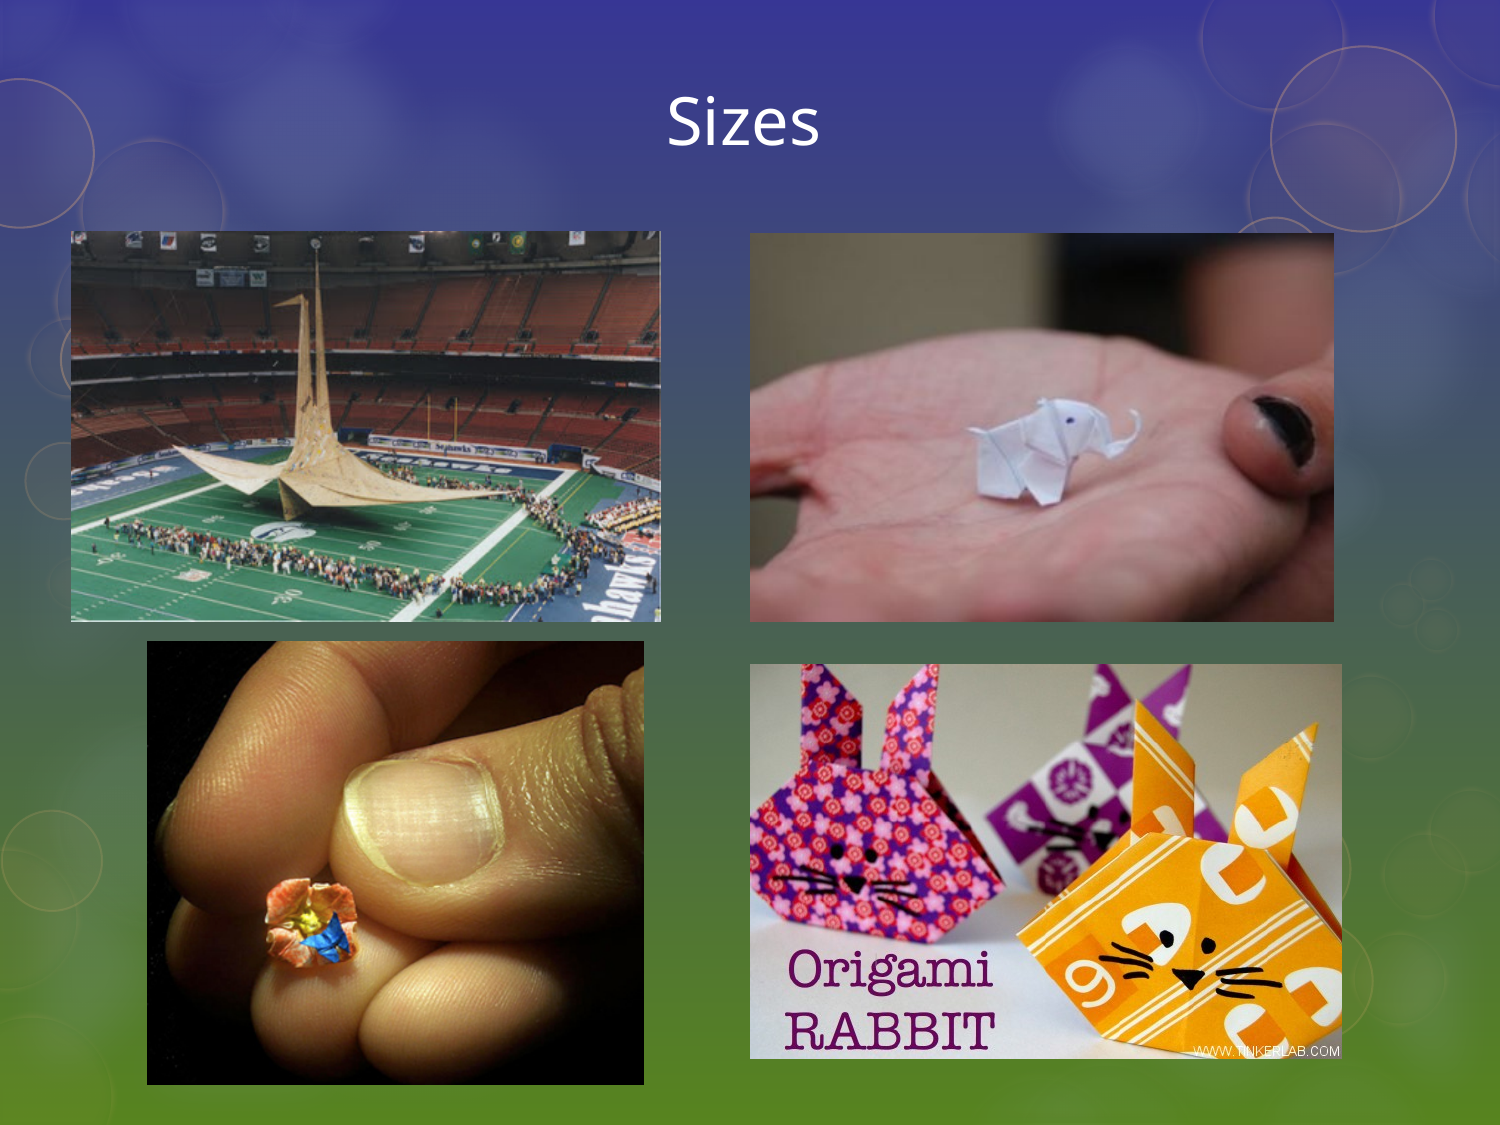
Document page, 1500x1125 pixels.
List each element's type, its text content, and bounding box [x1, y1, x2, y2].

picture [749, 232, 1335, 623]
picture [147, 641, 645, 1086]
picture [71, 231, 661, 623]
picture [749, 664, 1342, 1060]
title Sizes [159, 42, 1329, 195]
